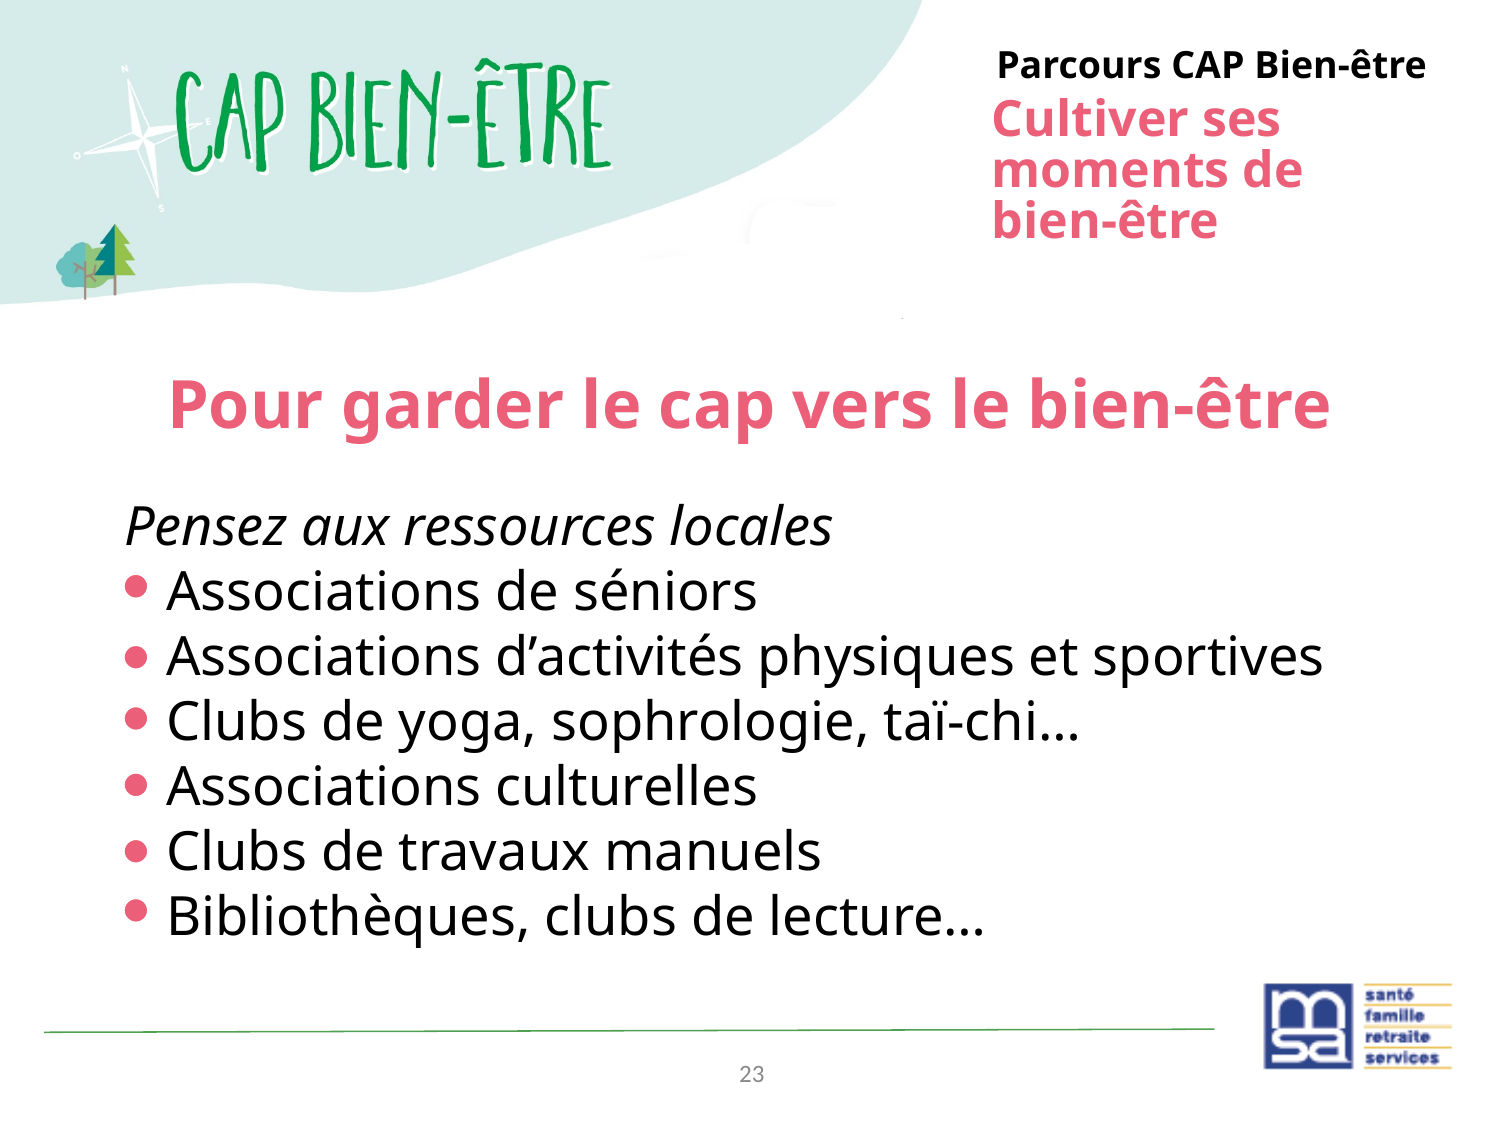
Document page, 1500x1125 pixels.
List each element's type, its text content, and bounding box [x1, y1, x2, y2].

picture [1250, 929, 1476, 1125]
text_box [123, 574, 148, 599]
text_box Pour garder le cap vers le bien-être [0, 349, 1500, 468]
text_box [123, 706, 148, 731]
text_box Cultiver ses moments de bien-être [945, 54, 1405, 291]
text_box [43, 1028, 1215, 1033]
picture [0, 0, 941, 320]
text_box 23 [54, 1042, 1245, 1103]
text_box [123, 645, 148, 670]
text_box Pensez aux ressources locales Associations de séniors Associations d’activités physiques et sportives Clubs de yoga, sophrologie, taï-chi… Associations culturelles Clubs de travaux manuels Bibliothèques, clubs de lecture… [123, 491, 1447, 958]
text_box [123, 839, 148, 864]
text_box Parcours CAP Bien-être [968, 34, 1455, 94]
text_box [123, 772, 148, 797]
text_box [123, 898, 148, 923]
